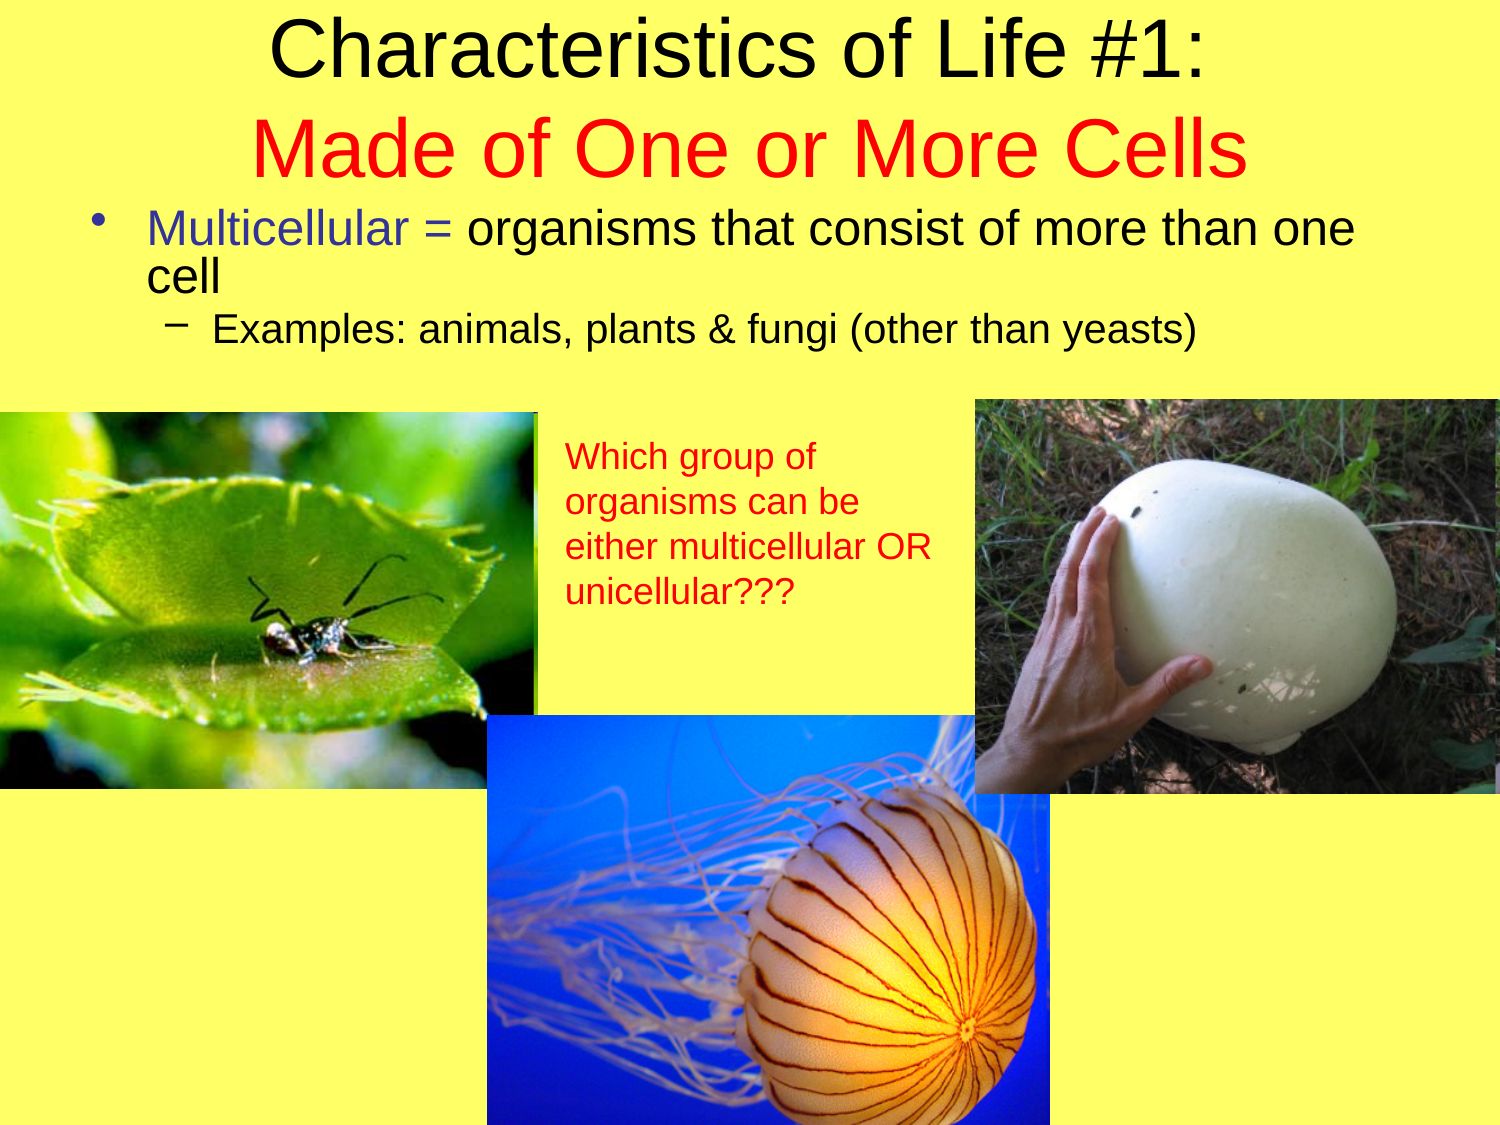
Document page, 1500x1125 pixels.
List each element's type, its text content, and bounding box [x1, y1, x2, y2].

text_box Which group of organisms can be either multicellular OR unicellular??? [549, 424, 950, 620]
list Multicellular = organisms that consist of more than one cell Examples: animals, plants & fungi (other than yeasts) [75, 200, 1425, 375]
picture [0, 399, 1500, 1125]
title Characteristics of Life #1: Made of One or More Cells [75, 0, 1425, 188]
